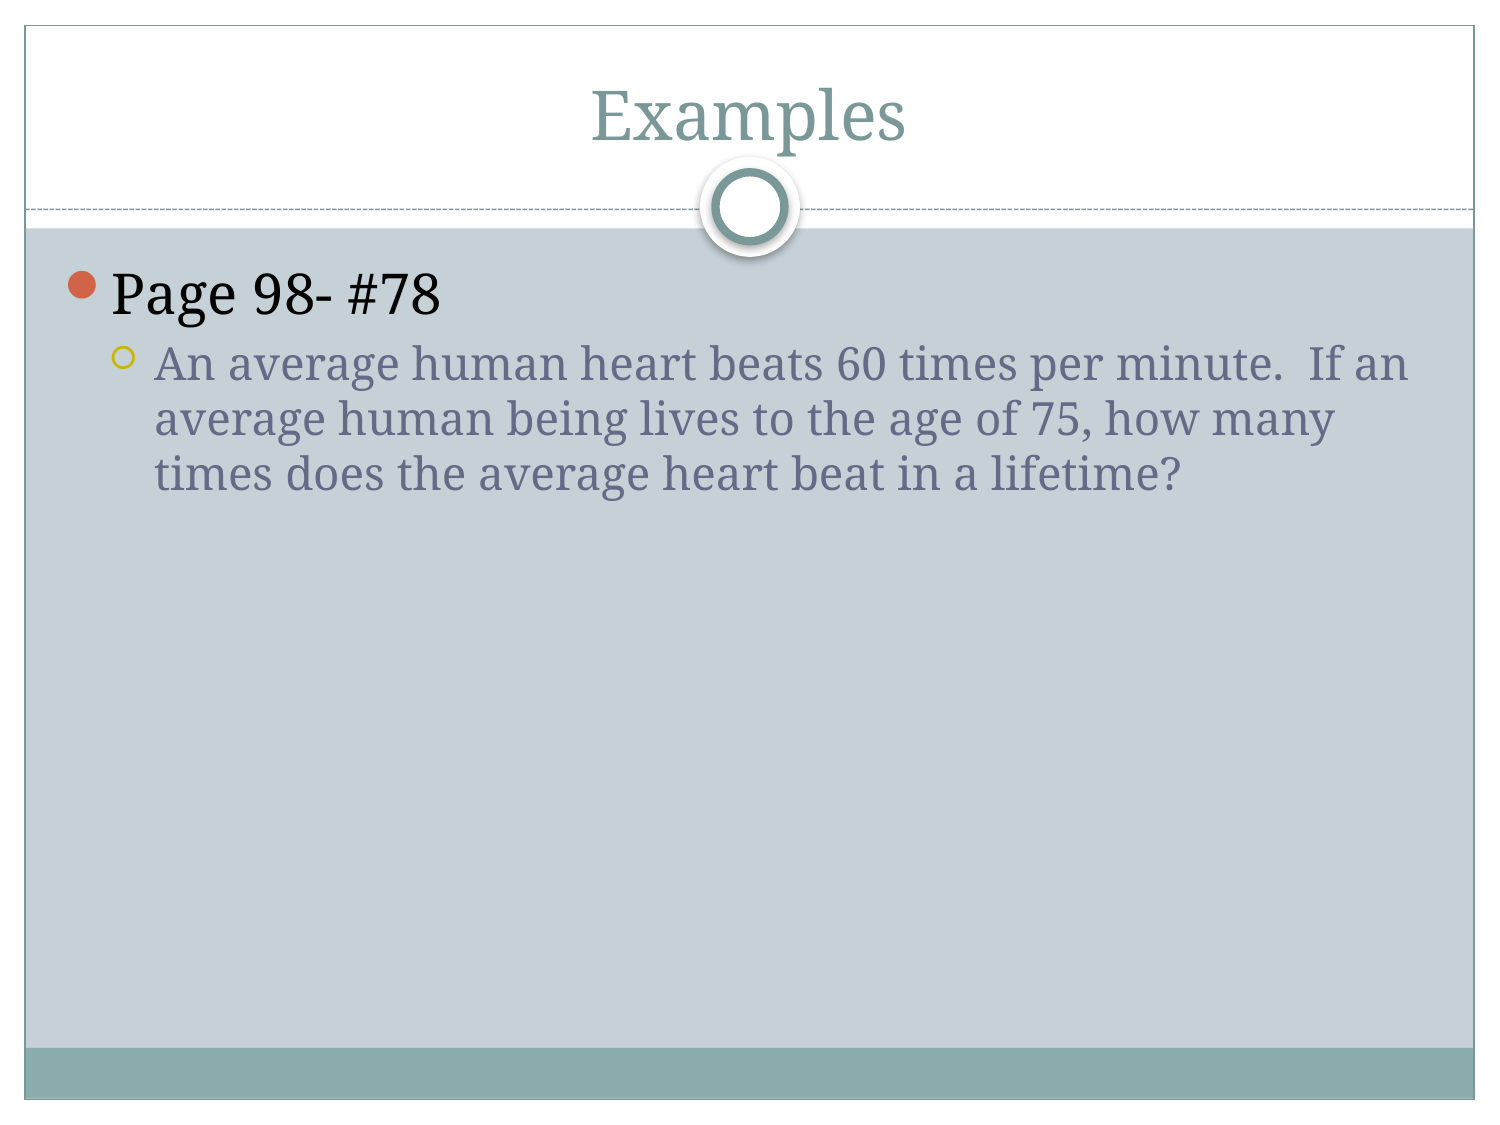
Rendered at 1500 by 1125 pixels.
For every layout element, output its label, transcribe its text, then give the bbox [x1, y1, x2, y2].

list Page 98- #78 An average human heart beats 60 times per minute. If an average human being lives to the age of 75, how many times does the average heart beat in a lifetime? [49, 250, 1445, 1001]
title Examples [49, 37, 1450, 162]
